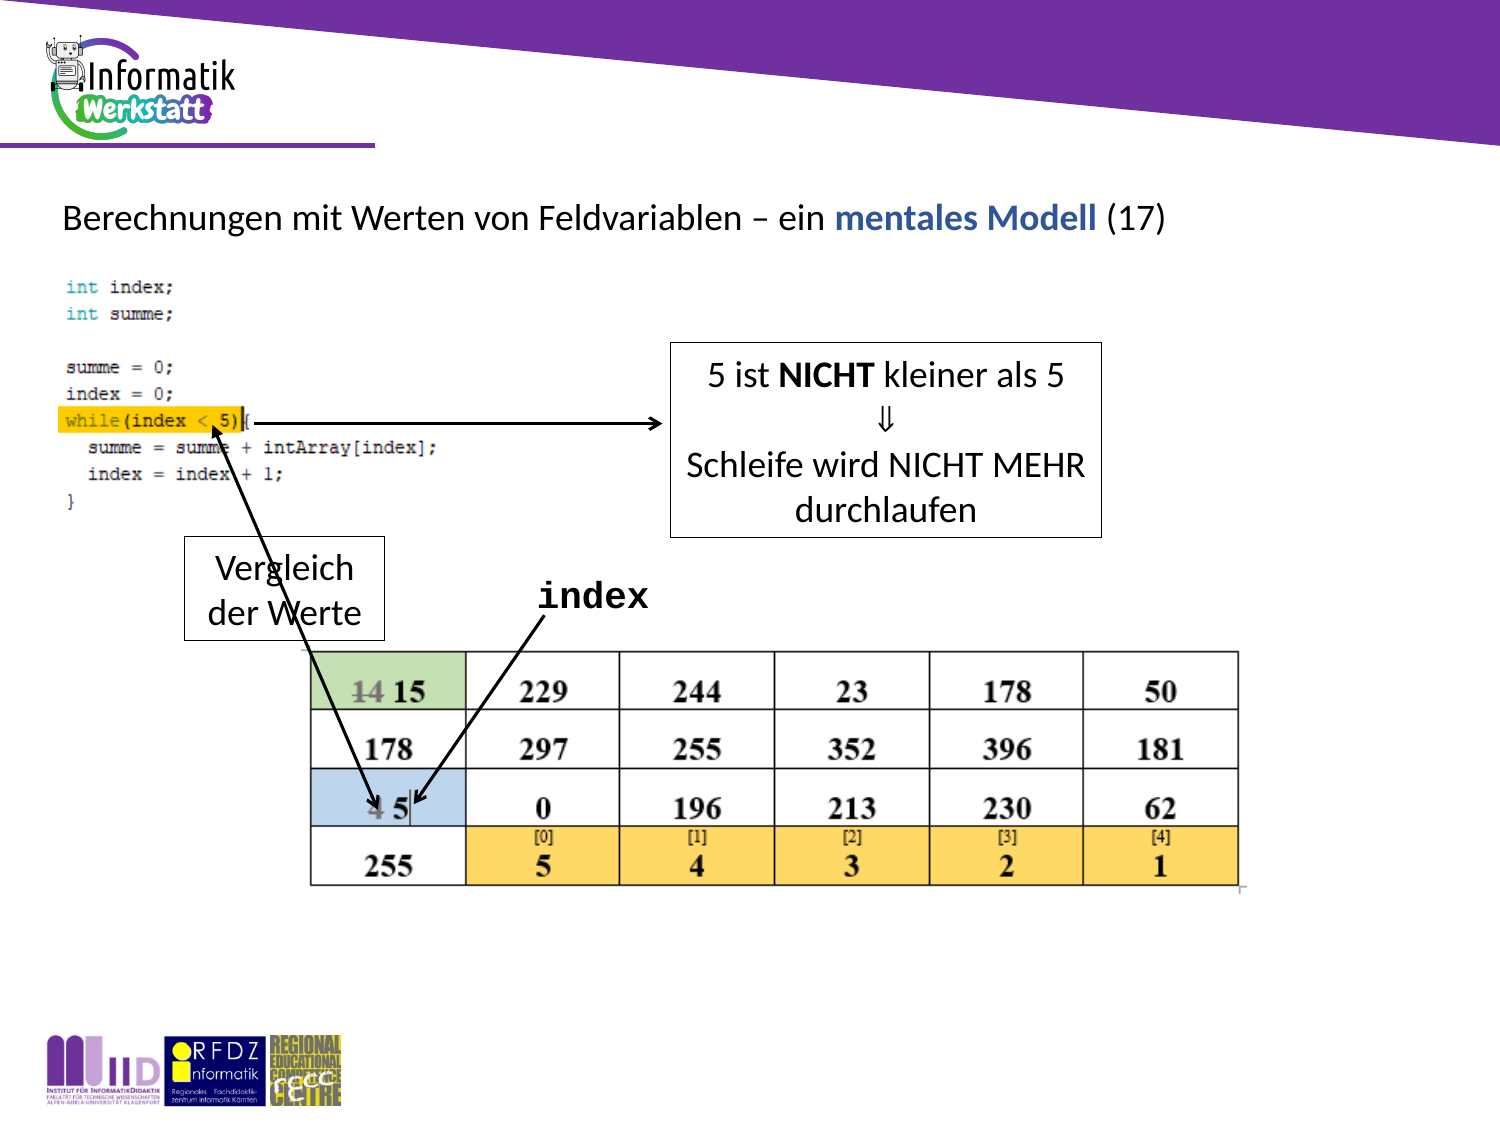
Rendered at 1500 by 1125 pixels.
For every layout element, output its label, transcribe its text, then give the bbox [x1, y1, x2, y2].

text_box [184, 424, 385, 810]
text_box index [522, 563, 671, 624]
picture [46, 1032, 341, 1113]
picture [46, 35, 235, 140]
text_box Berechnungen mit Werten von Feldvariablen – ein mentales Modell (17) [47, 185, 1252, 245]
picture [301, 645, 1247, 894]
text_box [254, 342, 1102, 540]
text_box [384, 644, 574, 776]
picture [58, 276, 445, 518]
